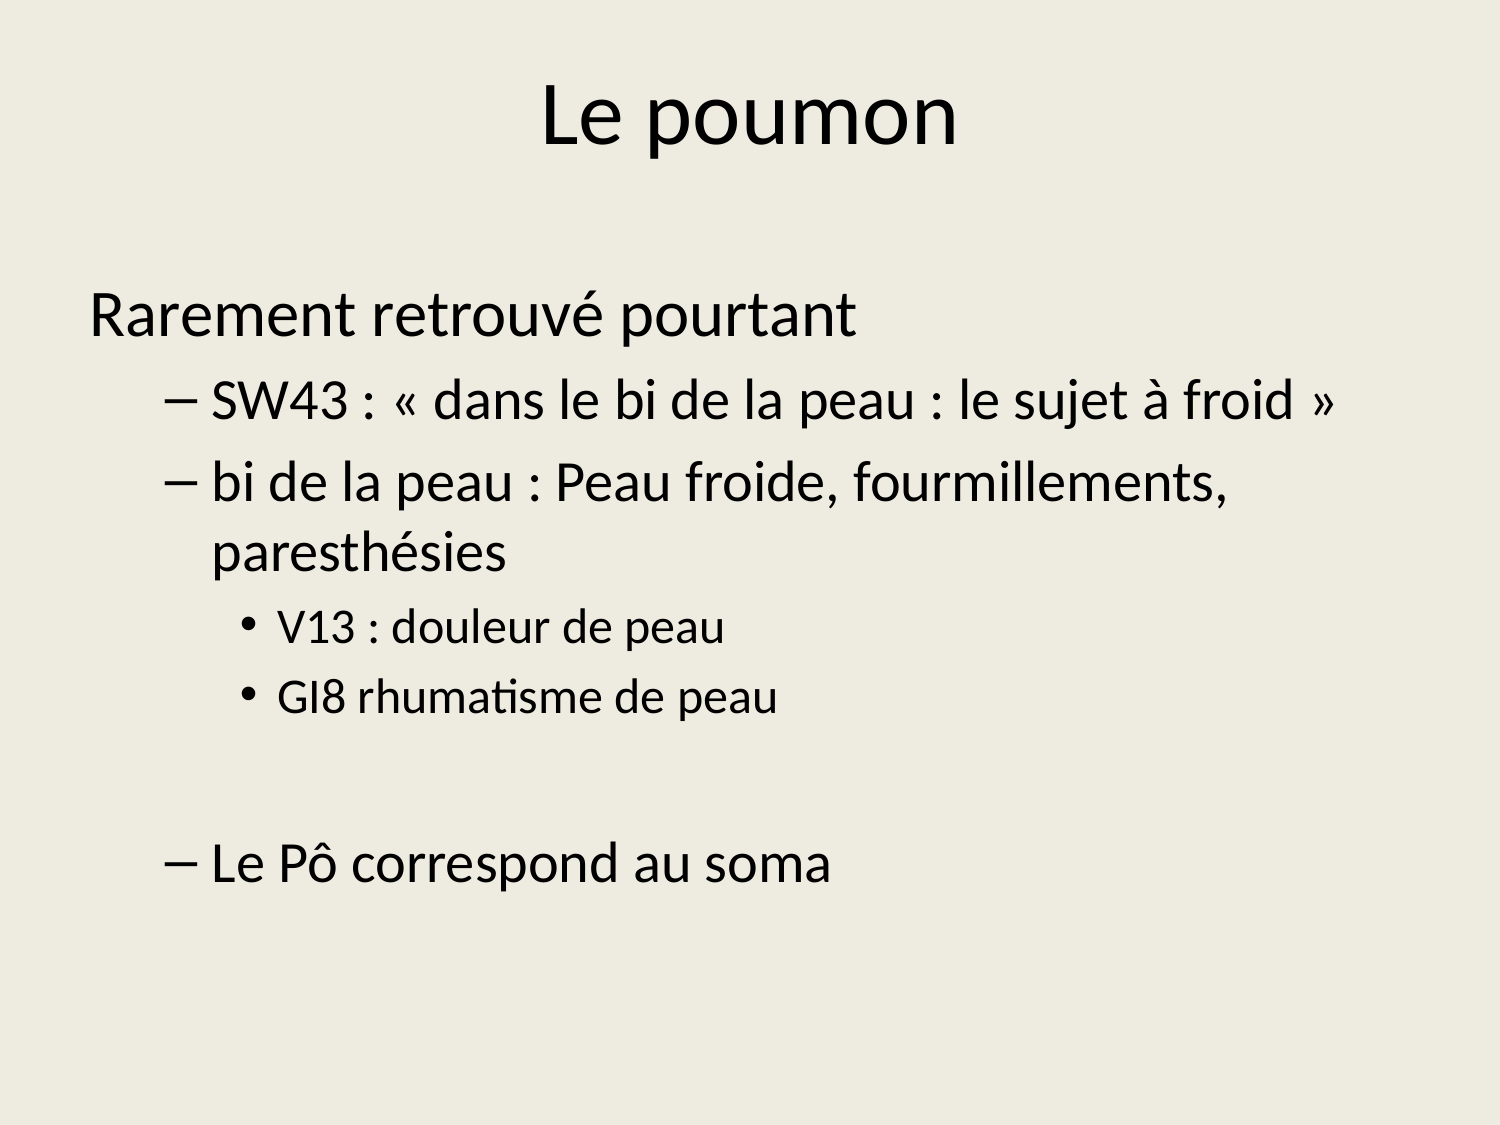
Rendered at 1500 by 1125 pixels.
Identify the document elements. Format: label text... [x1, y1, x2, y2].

title Le poumon [75, 45, 1425, 233]
list Rarement retrouvé pourtant SW43 : « dans le bi de la peau : le sujet à froid » bi de la peau : Peau froide, fourmillements, paresthésies V13 : douleur de peau GI8 rhumatisme de peau Le Pô correspond au soma [75, 262, 1425, 1005]
